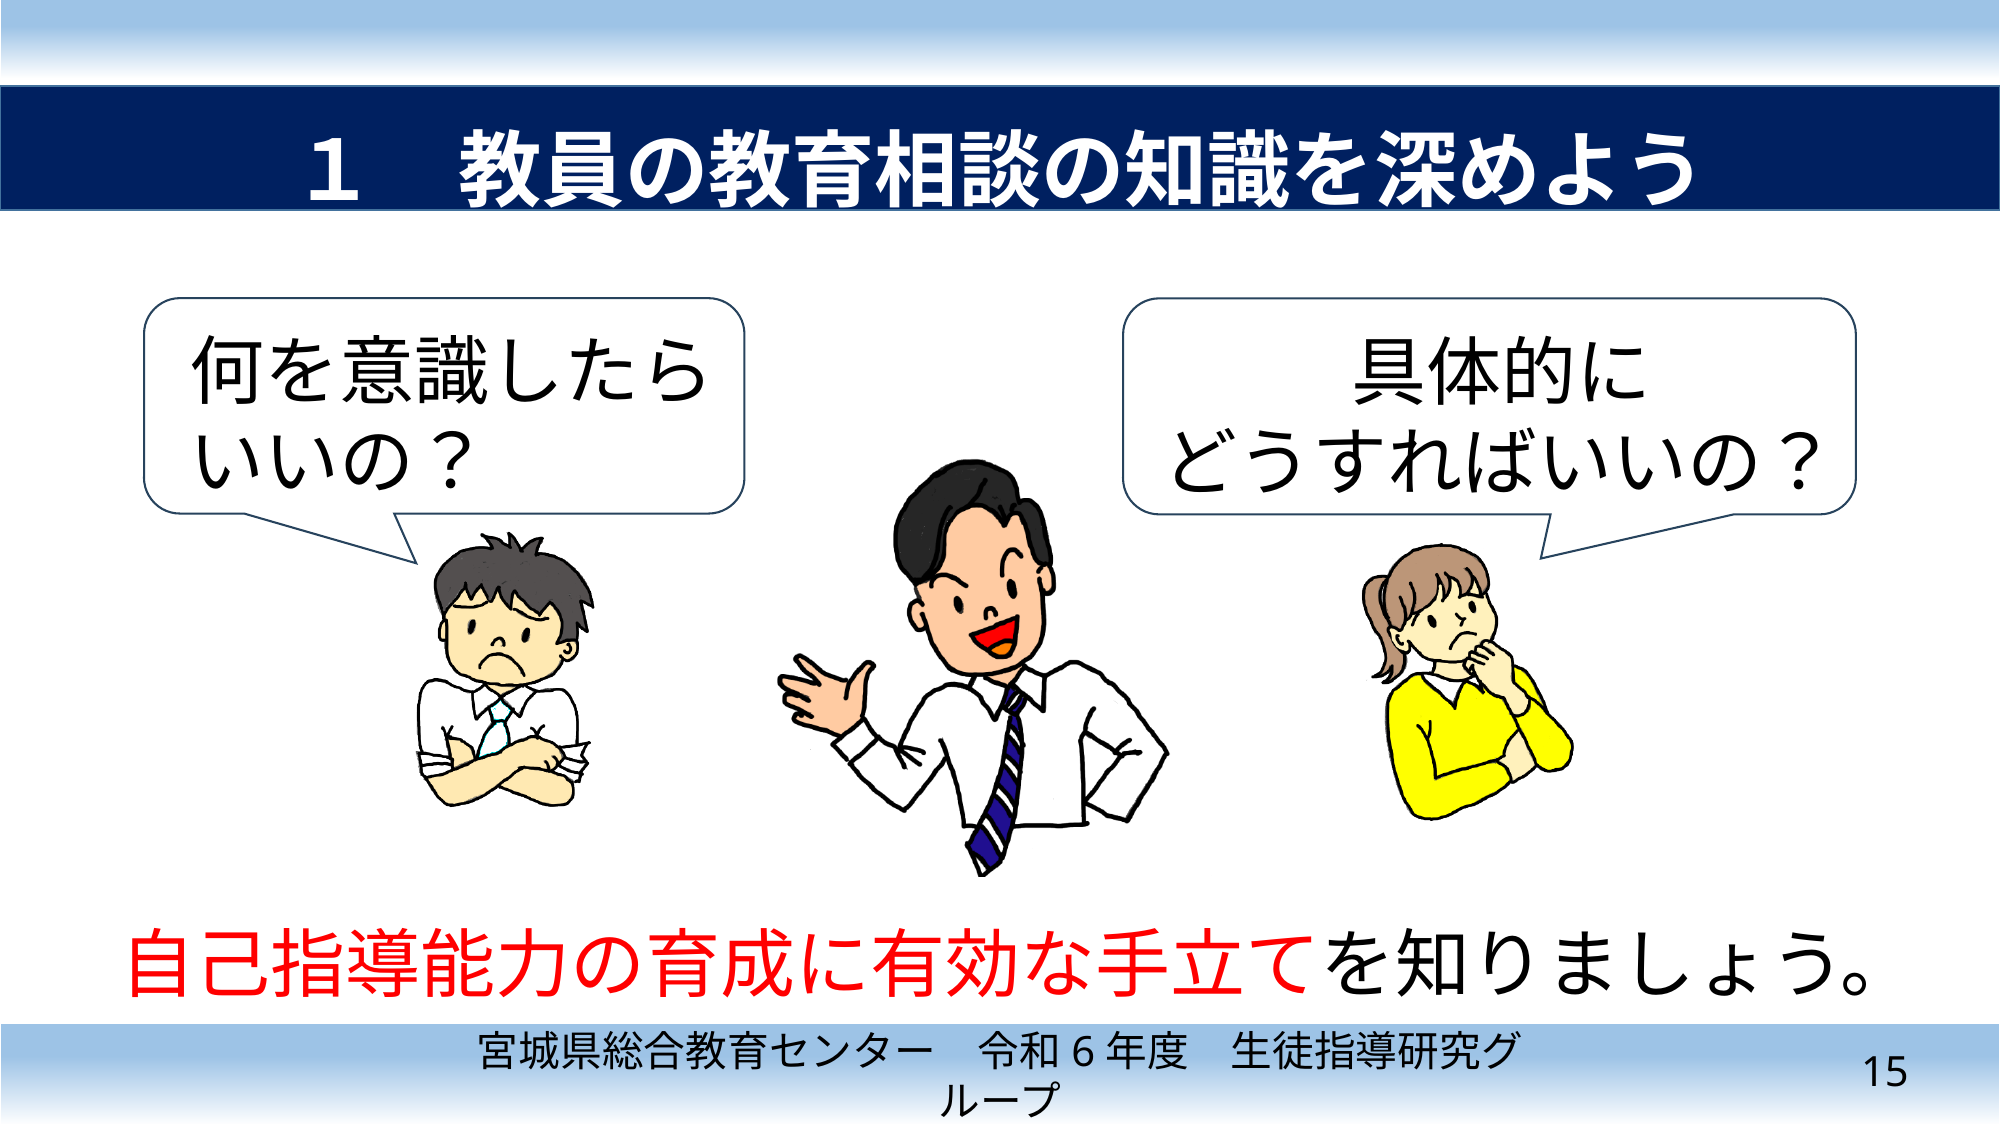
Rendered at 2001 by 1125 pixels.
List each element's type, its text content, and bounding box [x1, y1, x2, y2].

picture [744, 433, 1223, 877]
picture [384, 526, 639, 824]
text_box [142, 297, 741, 556]
slide_number 14 [1811, 1043, 1925, 1104]
text_box １ 教員の教育相談の知識を深めよう [220, 59, 1780, 224]
text_box [1122, 297, 1852, 433]
text_box 宮城県総合教育センター 令和6年度 生徒指導研究グループ [428, 1045, 1572, 1105]
text_box 何を意識したらいいの？ [174, 316, 745, 512]
picture [1323, 477, 1582, 834]
text_box [0, 85, 220, 211]
text_box 自己指導能力の育成に有効な手立てを知りましょう。 [105, 909, 1925, 1015]
text_box [1223, 512, 1323, 516]
text_box [1582, 512, 1836, 551]
text_box 具体的に どうすればいいの？ [1147, 316, 1856, 512]
text_box [1780, 85, 2000, 211]
